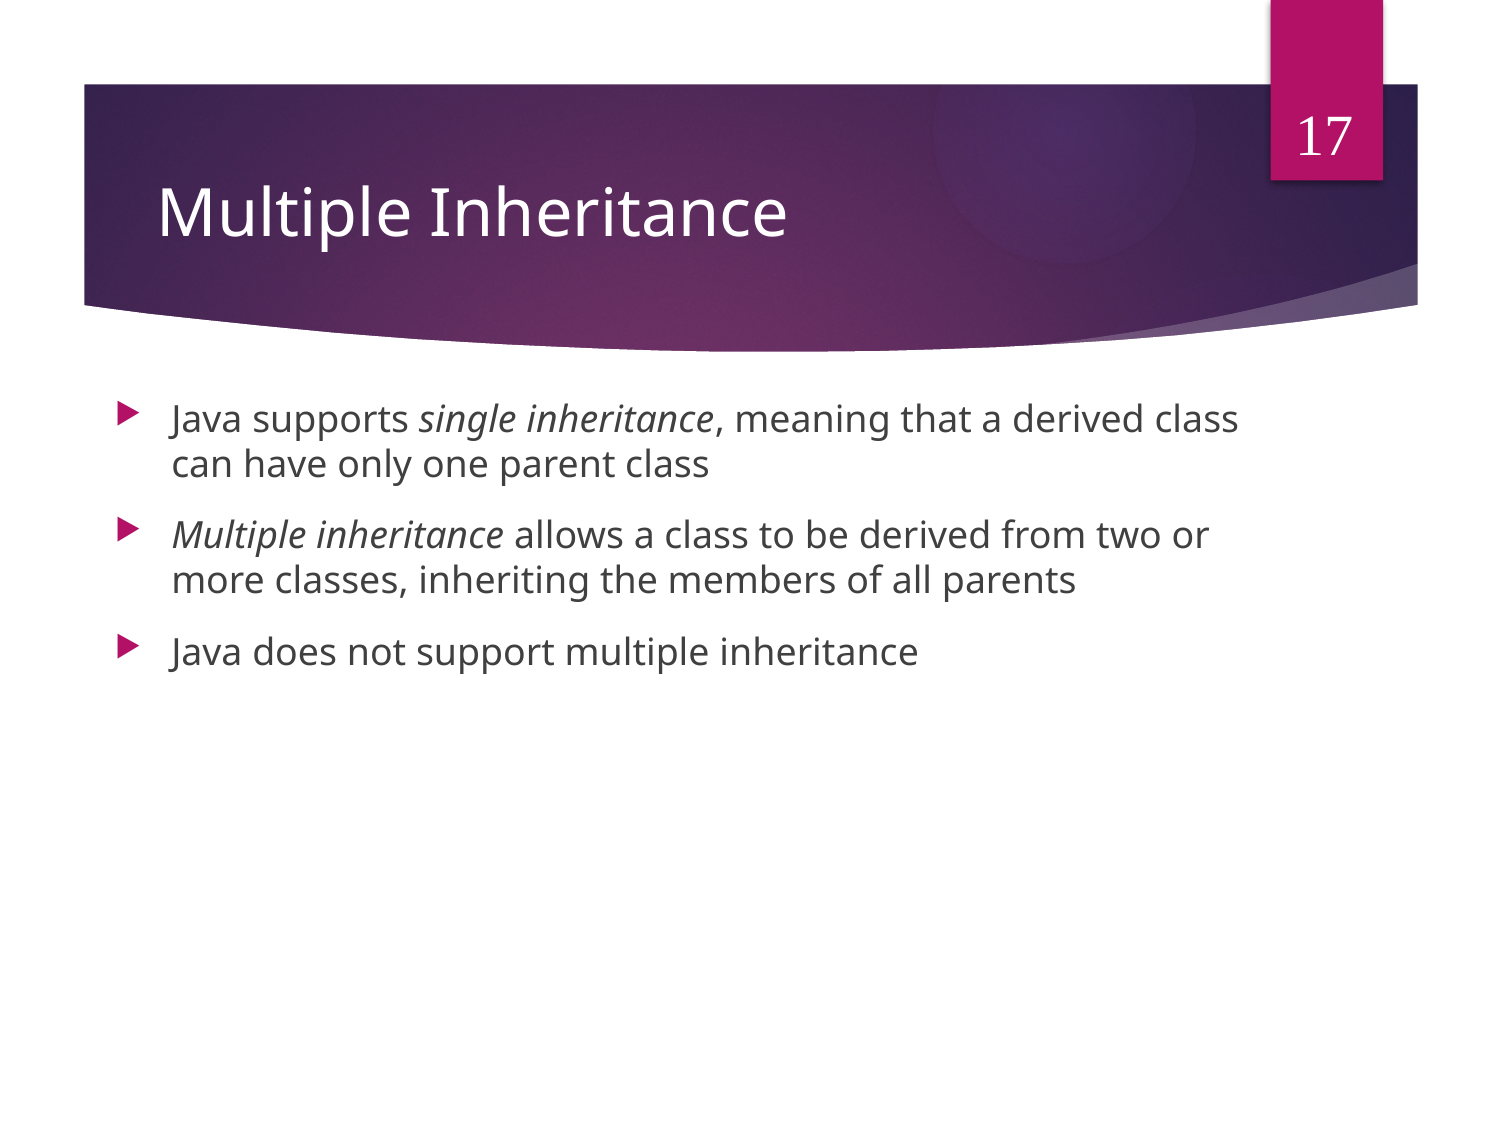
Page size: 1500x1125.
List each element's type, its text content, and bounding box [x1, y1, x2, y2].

list Java supports single inheritance, meaning that a derived class can have only one parent class Multiple inheritance allows a class to be derived from two or more classes, inheriting the members of all parents Java does not support multiple inheritance [99, 387, 1321, 967]
title Multiple Inheritance [141, 152, 1183, 269]
slide_number 17 [1259, 48, 1390, 175]
